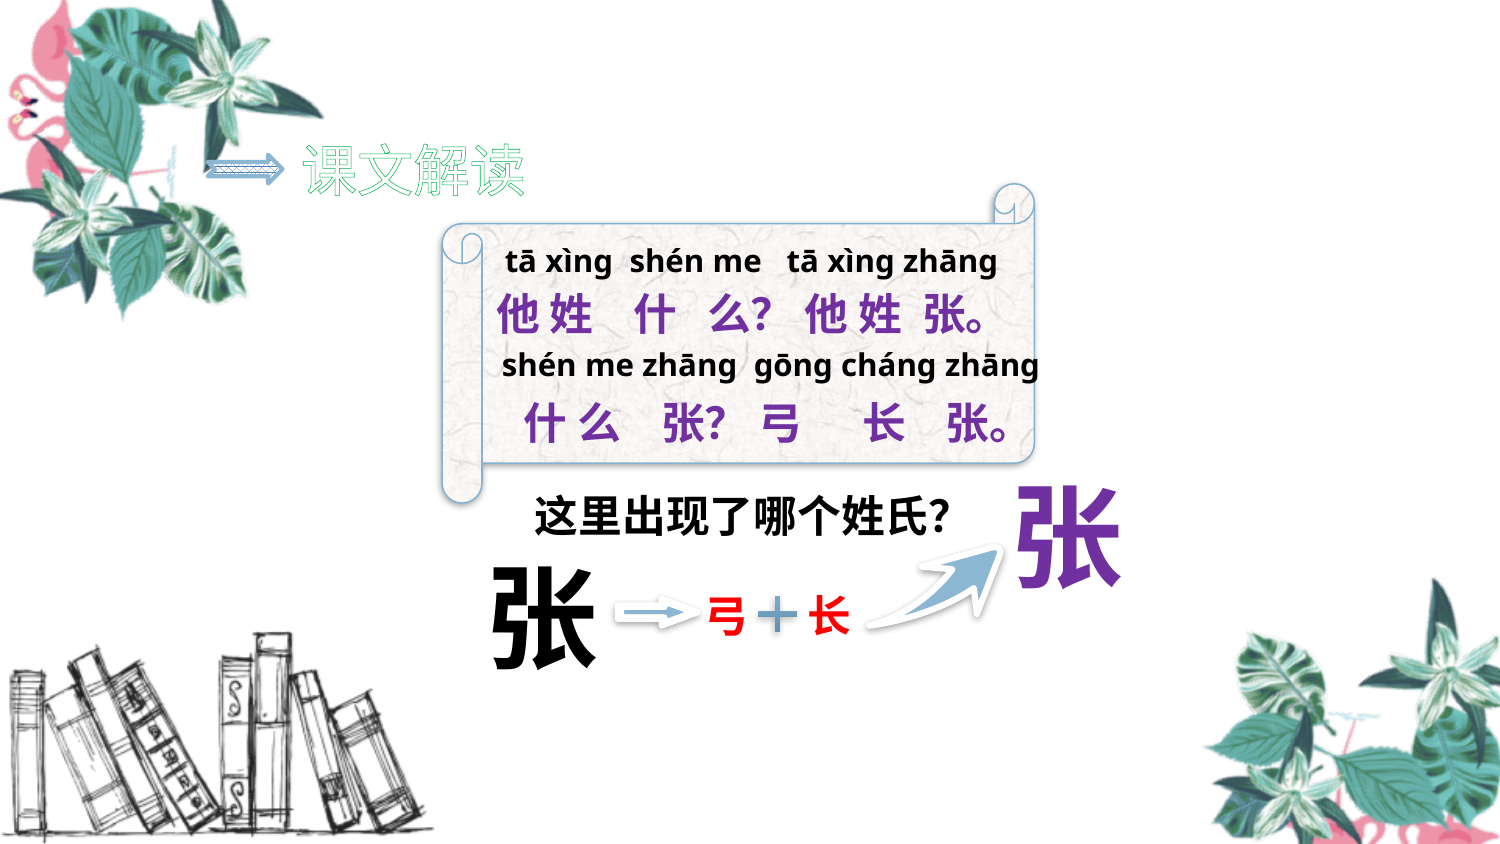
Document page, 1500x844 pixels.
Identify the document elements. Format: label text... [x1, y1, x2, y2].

text_box [441, 182, 1036, 504]
picture [1107, 484, 1500, 844]
text_box [866, 543, 1004, 629]
text_box 这里出现了哪个姓氏？ [523, 483, 984, 548]
text_box 张 [999, 461, 1135, 608]
picture [0, 0, 380, 422]
text_box 长 [795, 583, 863, 648]
text_box [205, 152, 285, 186]
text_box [478, 233, 1117, 458]
text_box [758, 596, 797, 632]
text_box 课文解读 [289, 129, 538, 208]
text_box [614, 596, 701, 629]
text_box 弓 [692, 583, 760, 648]
picture [0, 612, 453, 844]
text_box 张 [474, 542, 610, 689]
